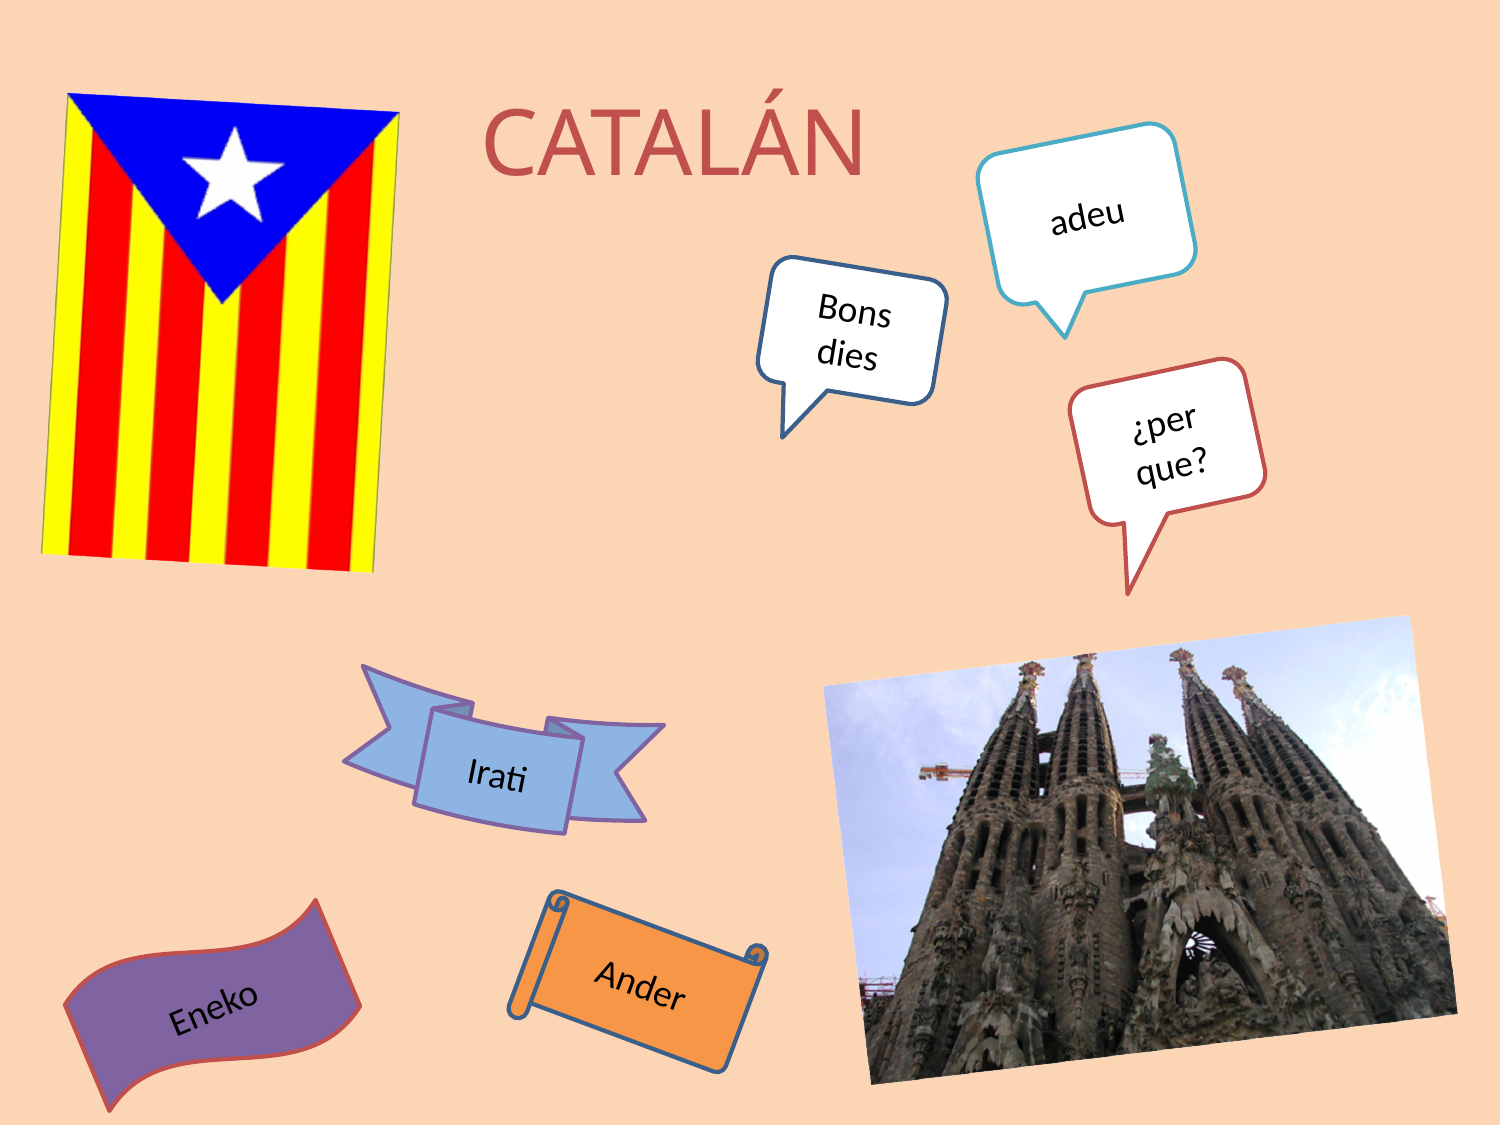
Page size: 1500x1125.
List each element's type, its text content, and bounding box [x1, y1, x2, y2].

text_box Eneko [63, 897, 362, 1114]
text_box adeu [975, 121, 1198, 340]
text_box Bons dies [755, 254, 949, 440]
text_box Ander [506, 889, 769, 1075]
text_box Irati [341, 663, 667, 836]
title CATALÁN [0, 45, 1350, 233]
picture [41, 93, 399, 572]
text_box ¿per que? [1067, 356, 1268, 597]
picture [824, 616, 1457, 1084]
